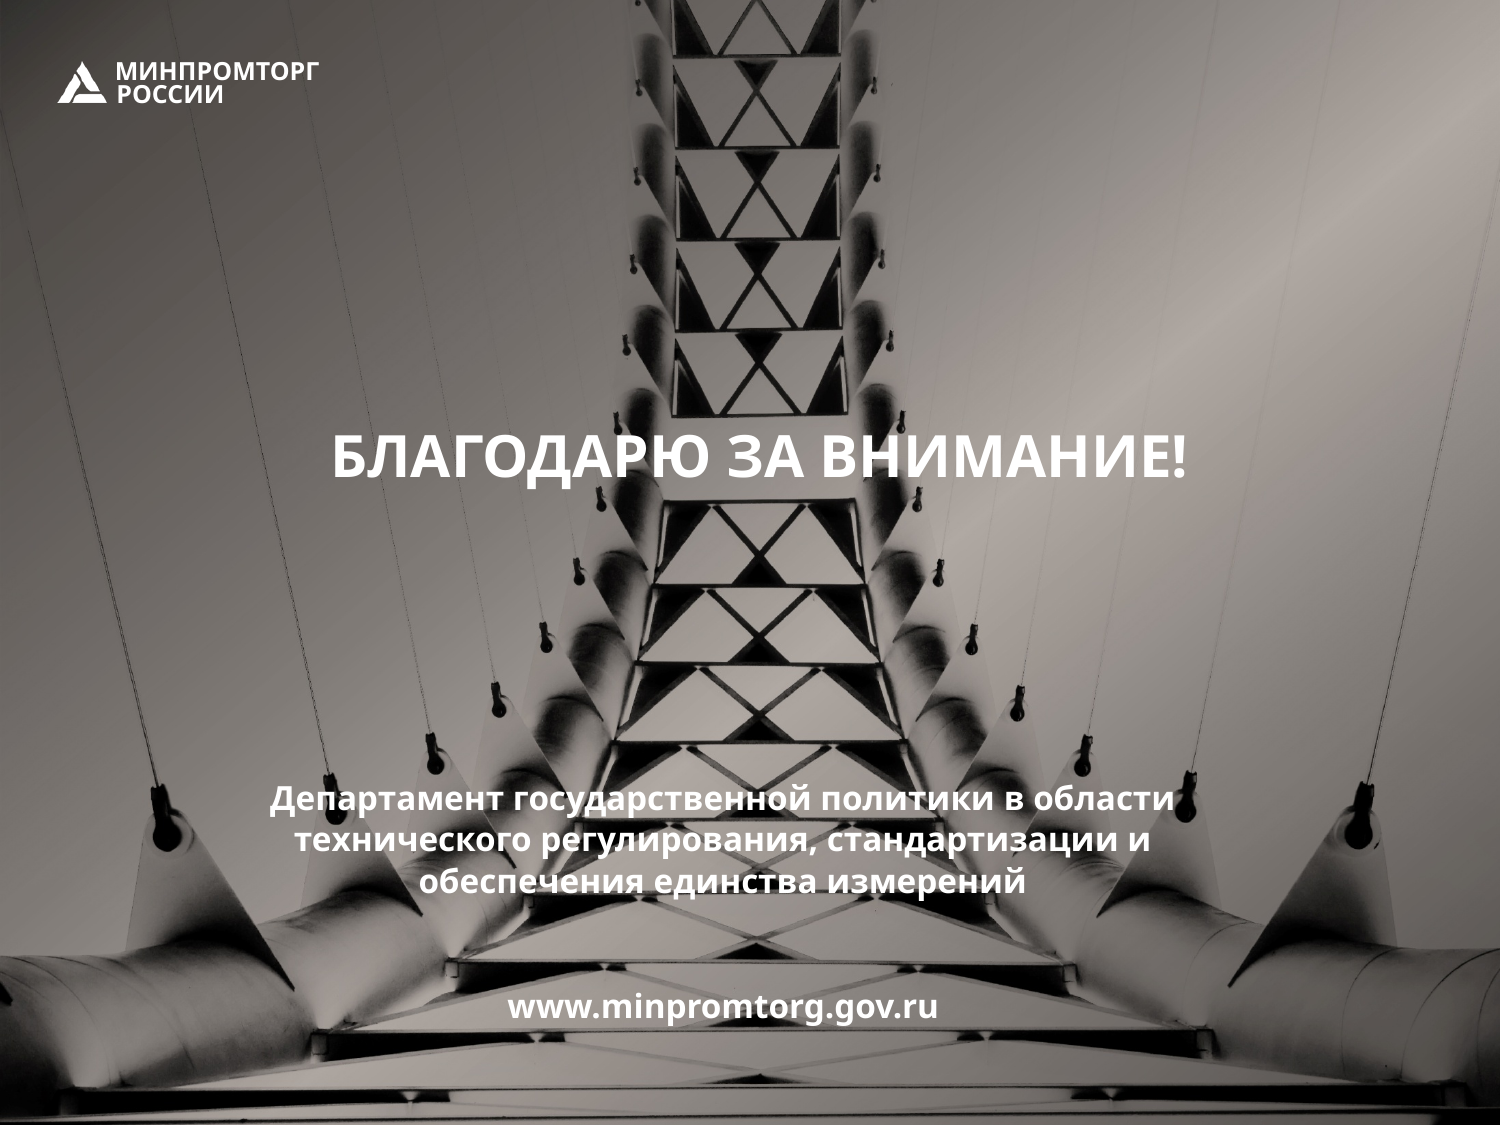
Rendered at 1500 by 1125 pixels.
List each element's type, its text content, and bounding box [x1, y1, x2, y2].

picture [0, 0, 1500, 1125]
list Департамент государственной политики в области технического регулирования, стандартизации и обеспечения единства измерений www.minpromtorg.gov.ru [233, 774, 1214, 877]
text_box БЛАГОДАРЮ ЗА ВНИМАНИЕ! [303, 447, 1216, 549]
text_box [57, 47, 397, 125]
